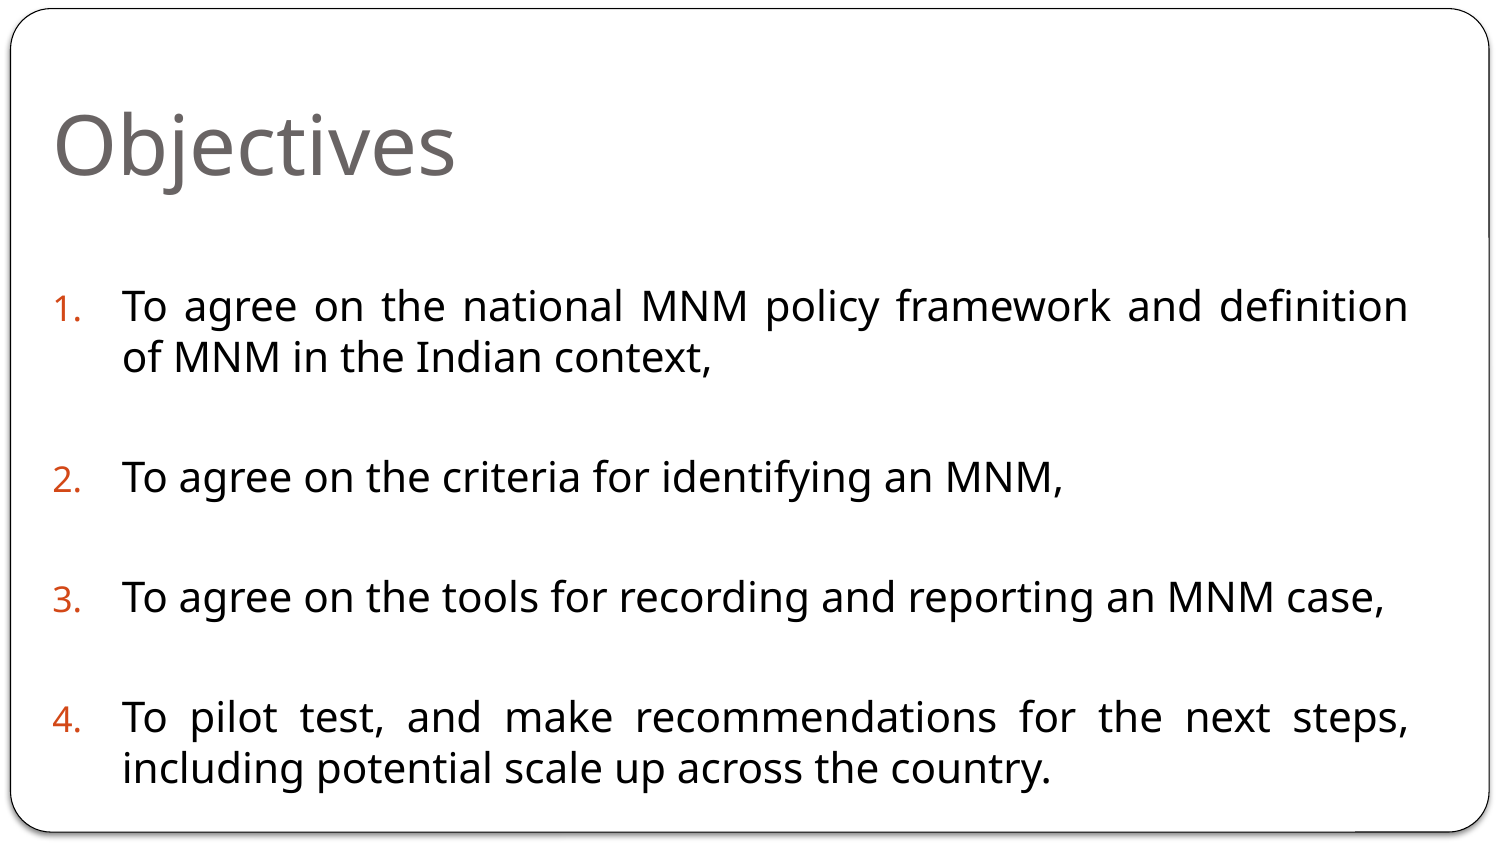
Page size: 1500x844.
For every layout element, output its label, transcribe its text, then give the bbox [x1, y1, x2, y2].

title Objectives [37, 65, 1375, 208]
list To agree on the national MNM policy framework and definition of MNM in the Indian context, To agree on the criteria for identifying an MNM, To agree on the tools for recording and reporting an MNM case, To pilot test, and make recommendations for the next steps, including potential scale up across the country. [37, 271, 1425, 807]
